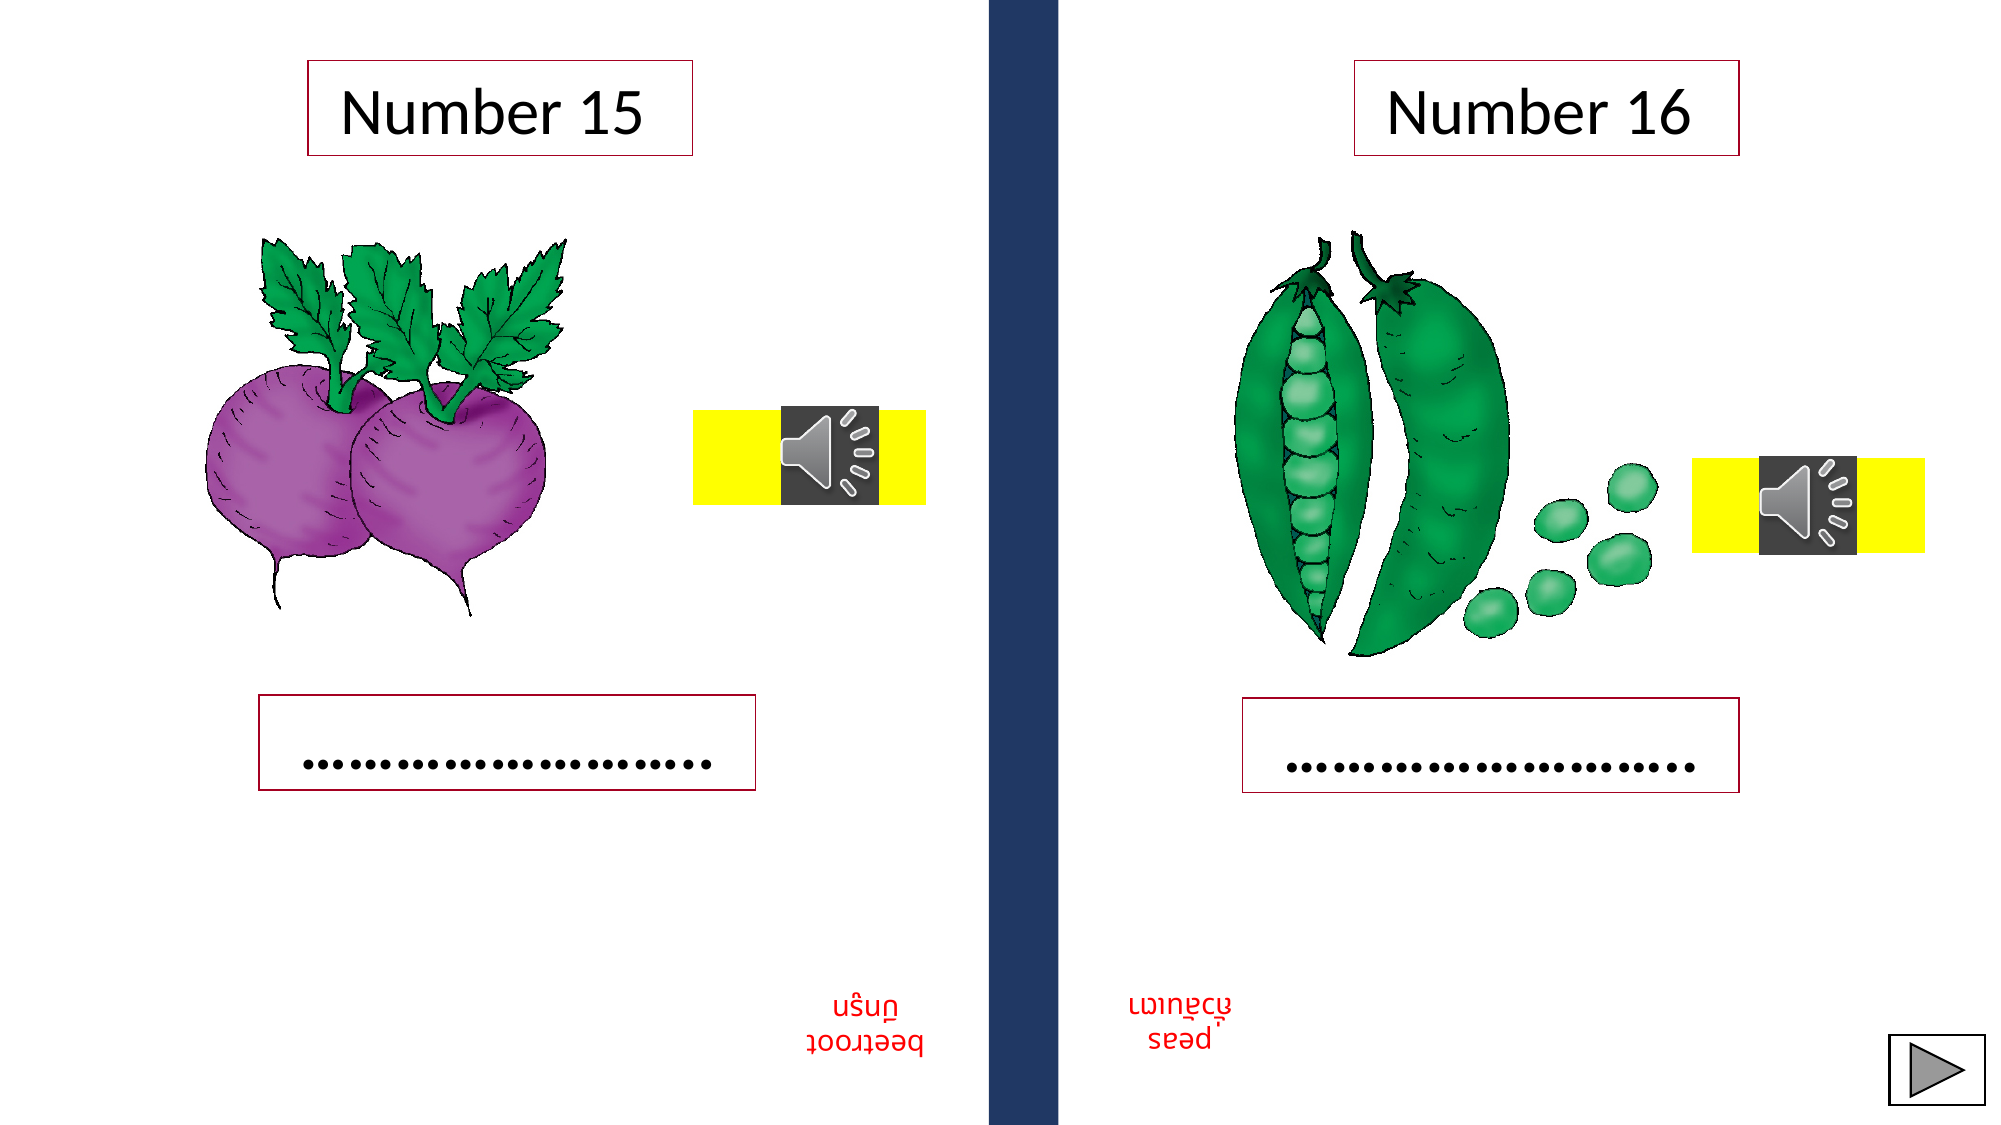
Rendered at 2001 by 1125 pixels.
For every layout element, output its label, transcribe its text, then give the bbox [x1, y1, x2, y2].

picture [780, 405, 881, 506]
picture [1758, 455, 1859, 556]
table_header [881, 410, 926, 505]
text_box …………………….. [1242, 697, 1739, 793]
picture [1206, 221, 1683, 660]
text_box Number 16 [1354, 60, 1739, 156]
text_box …………………….. [259, 695, 756, 790]
picture [181, 221, 599, 631]
text_box beetroot บีทรูท [727, 987, 1004, 1072]
text_box [1888, 1034, 1986, 1106]
table_header [1859, 458, 1925, 553]
text_box [988, 0, 1059, 1125]
table_header [1692, 458, 1758, 553]
text_box Number 15 [308, 60, 693, 156]
text_box peas ถั่วลันเตา [1033, 985, 1328, 1071]
table_header [693, 410, 780, 505]
